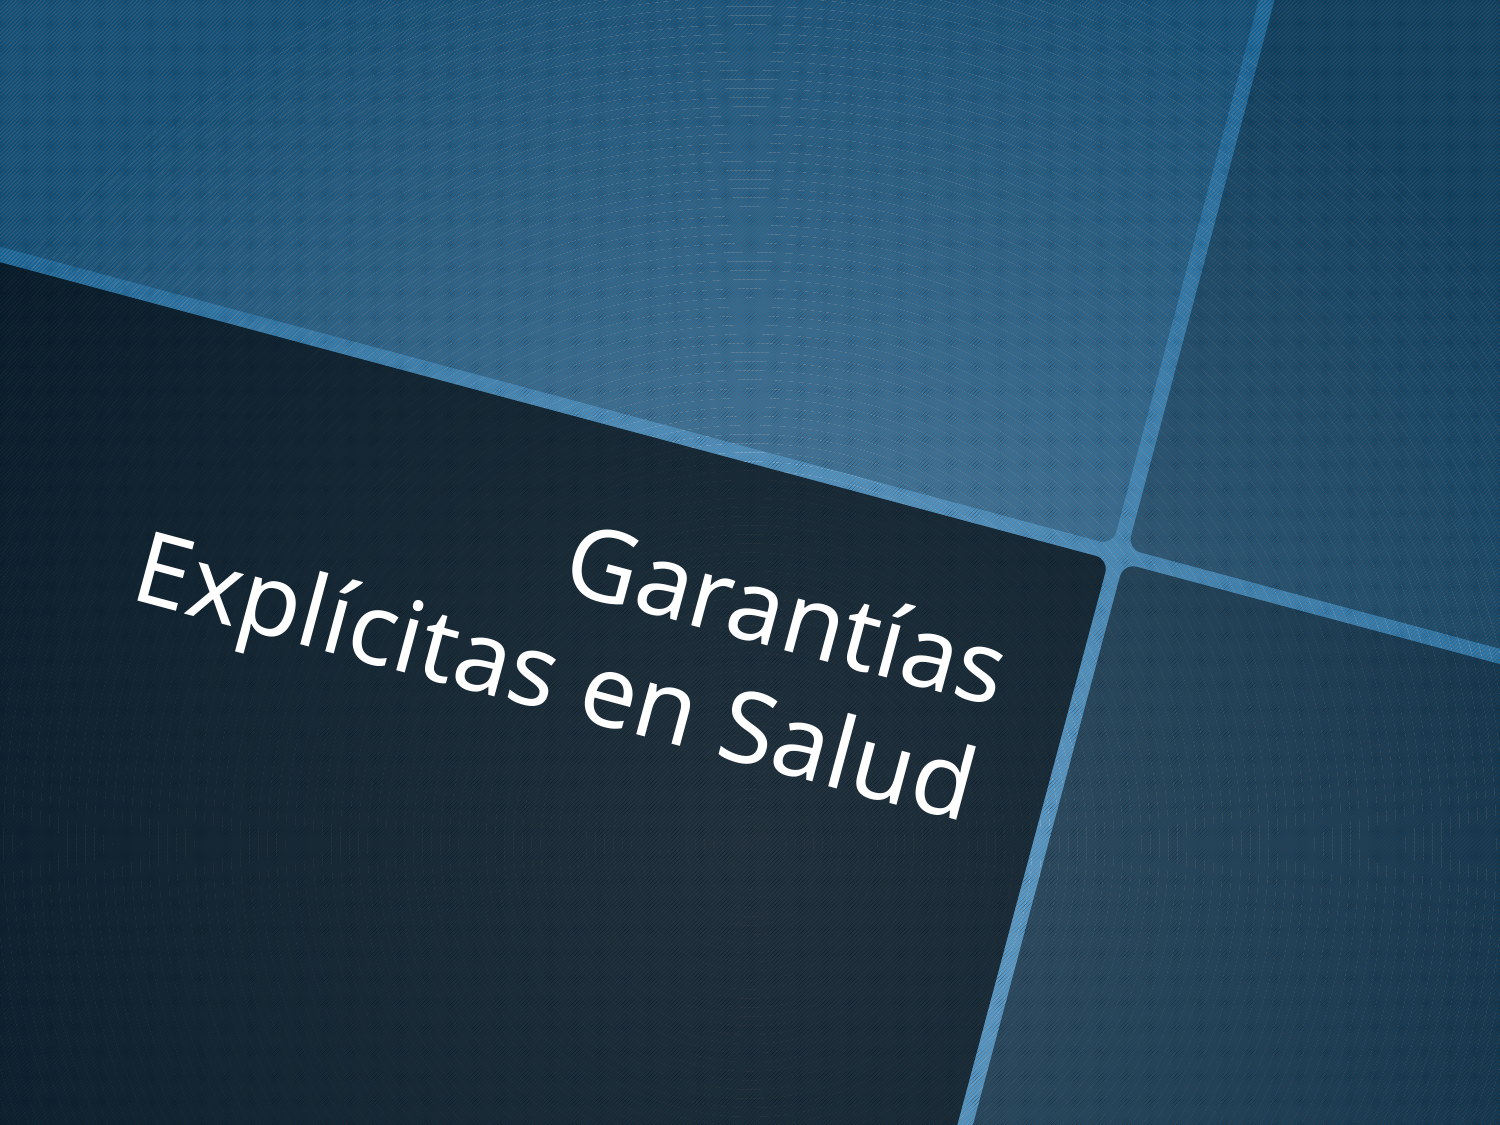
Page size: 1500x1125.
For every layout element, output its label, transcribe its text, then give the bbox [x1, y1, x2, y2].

title Garantías Explícitas en Salud [70, 363, 1039, 854]
